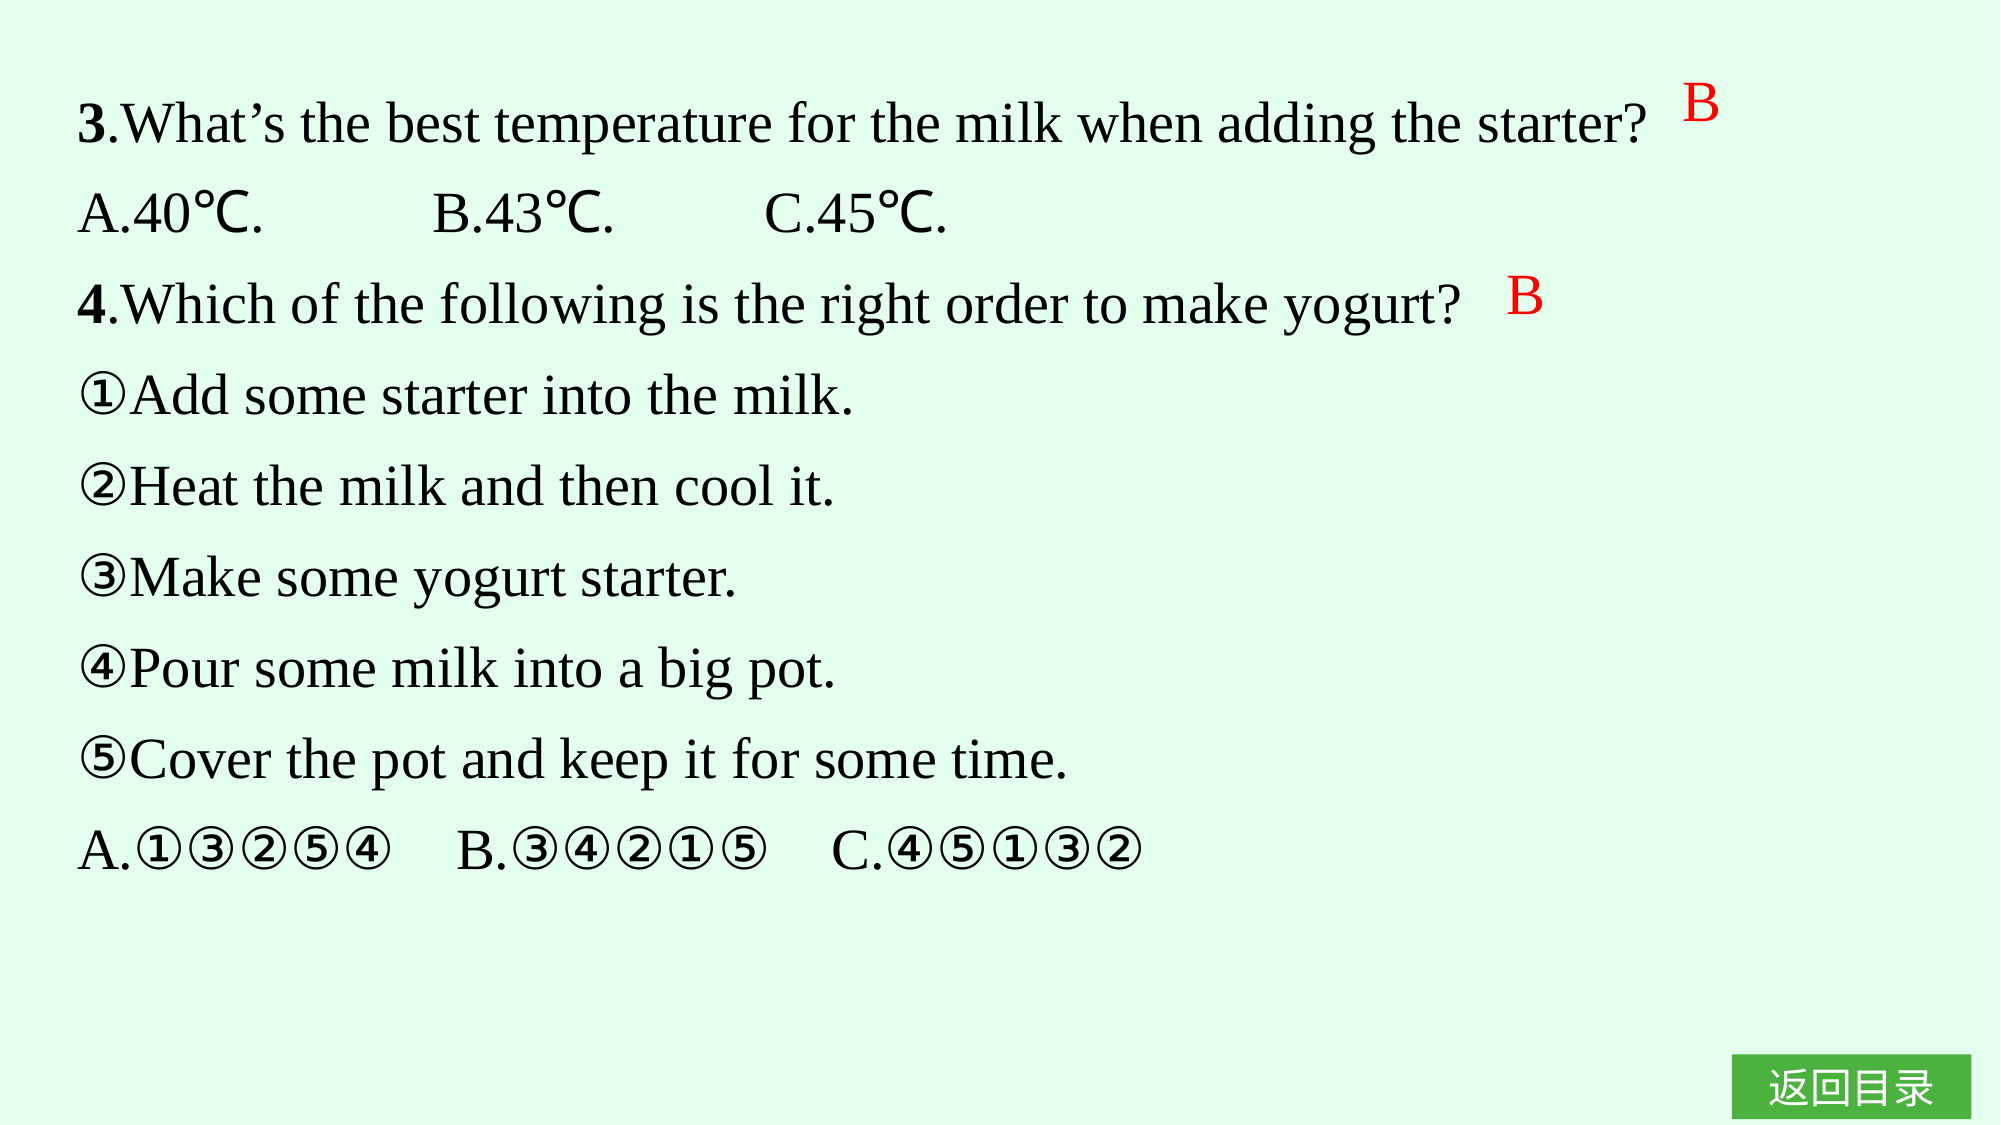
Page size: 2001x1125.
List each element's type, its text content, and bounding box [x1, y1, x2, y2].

text_box B [1667, 55, 1736, 141]
text_box B [1492, 249, 1561, 334]
text_box 3.What’s the best temperature for the milk when adding the starter? A.40℃. B.43℃. C.45℃. 4.Which of the following is the right order to make yogurt? ①Add some starter into the milk. ②Heat the milk and then cool it. ③Make some yogurt starter. ④Pour some milk into a big pot. ⑤Cover the pot and keep it for some time. A.①③②⑤④ B.③④②①⑤ C.④⑤①③② [62, 55, 1938, 889]
